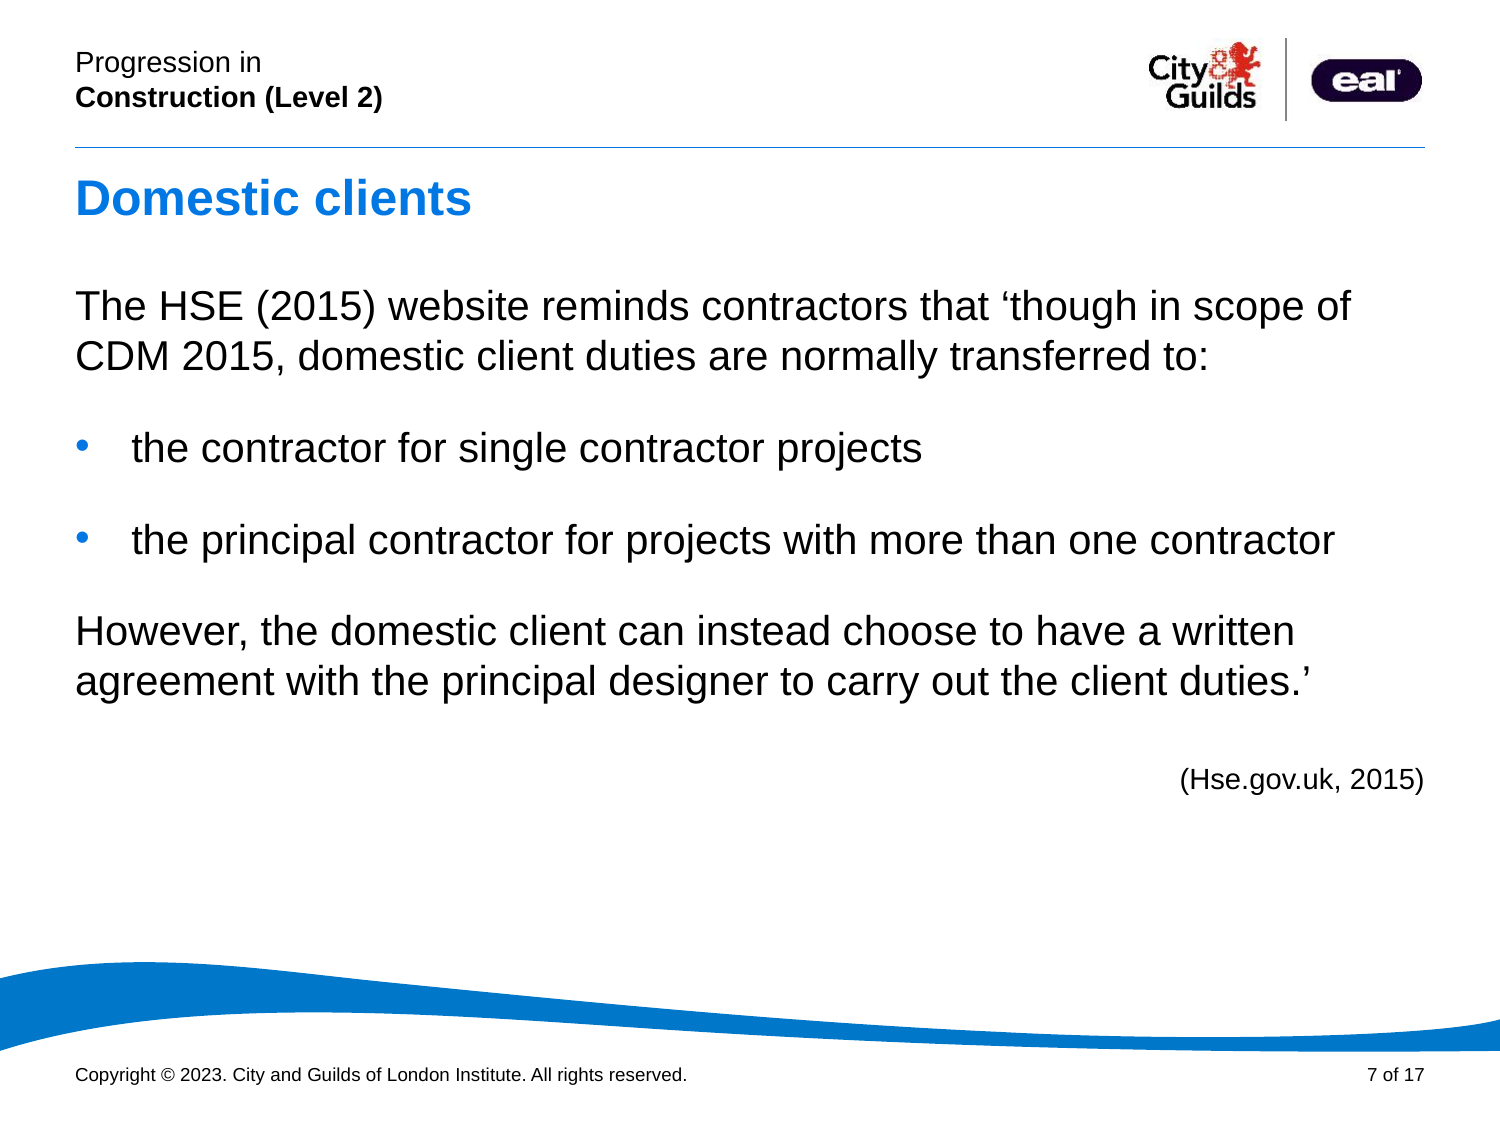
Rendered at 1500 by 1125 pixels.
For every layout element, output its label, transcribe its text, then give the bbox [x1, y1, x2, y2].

list The HSE (2015) website reminds contractors that ‘though in scope of CDM 2015, domestic client duties are normally transferred to: the contractor for single contractor projects the principal contractor for projects with more than one contractor However, the domestic client can instead choose to have a written agreement with the principal designer to carry out the client duties.’ (Hse.gov.uk, 2015) [74, 278, 1426, 946]
picture [1149, 38, 1422, 121]
title Domestic clients [74, 165, 1426, 229]
